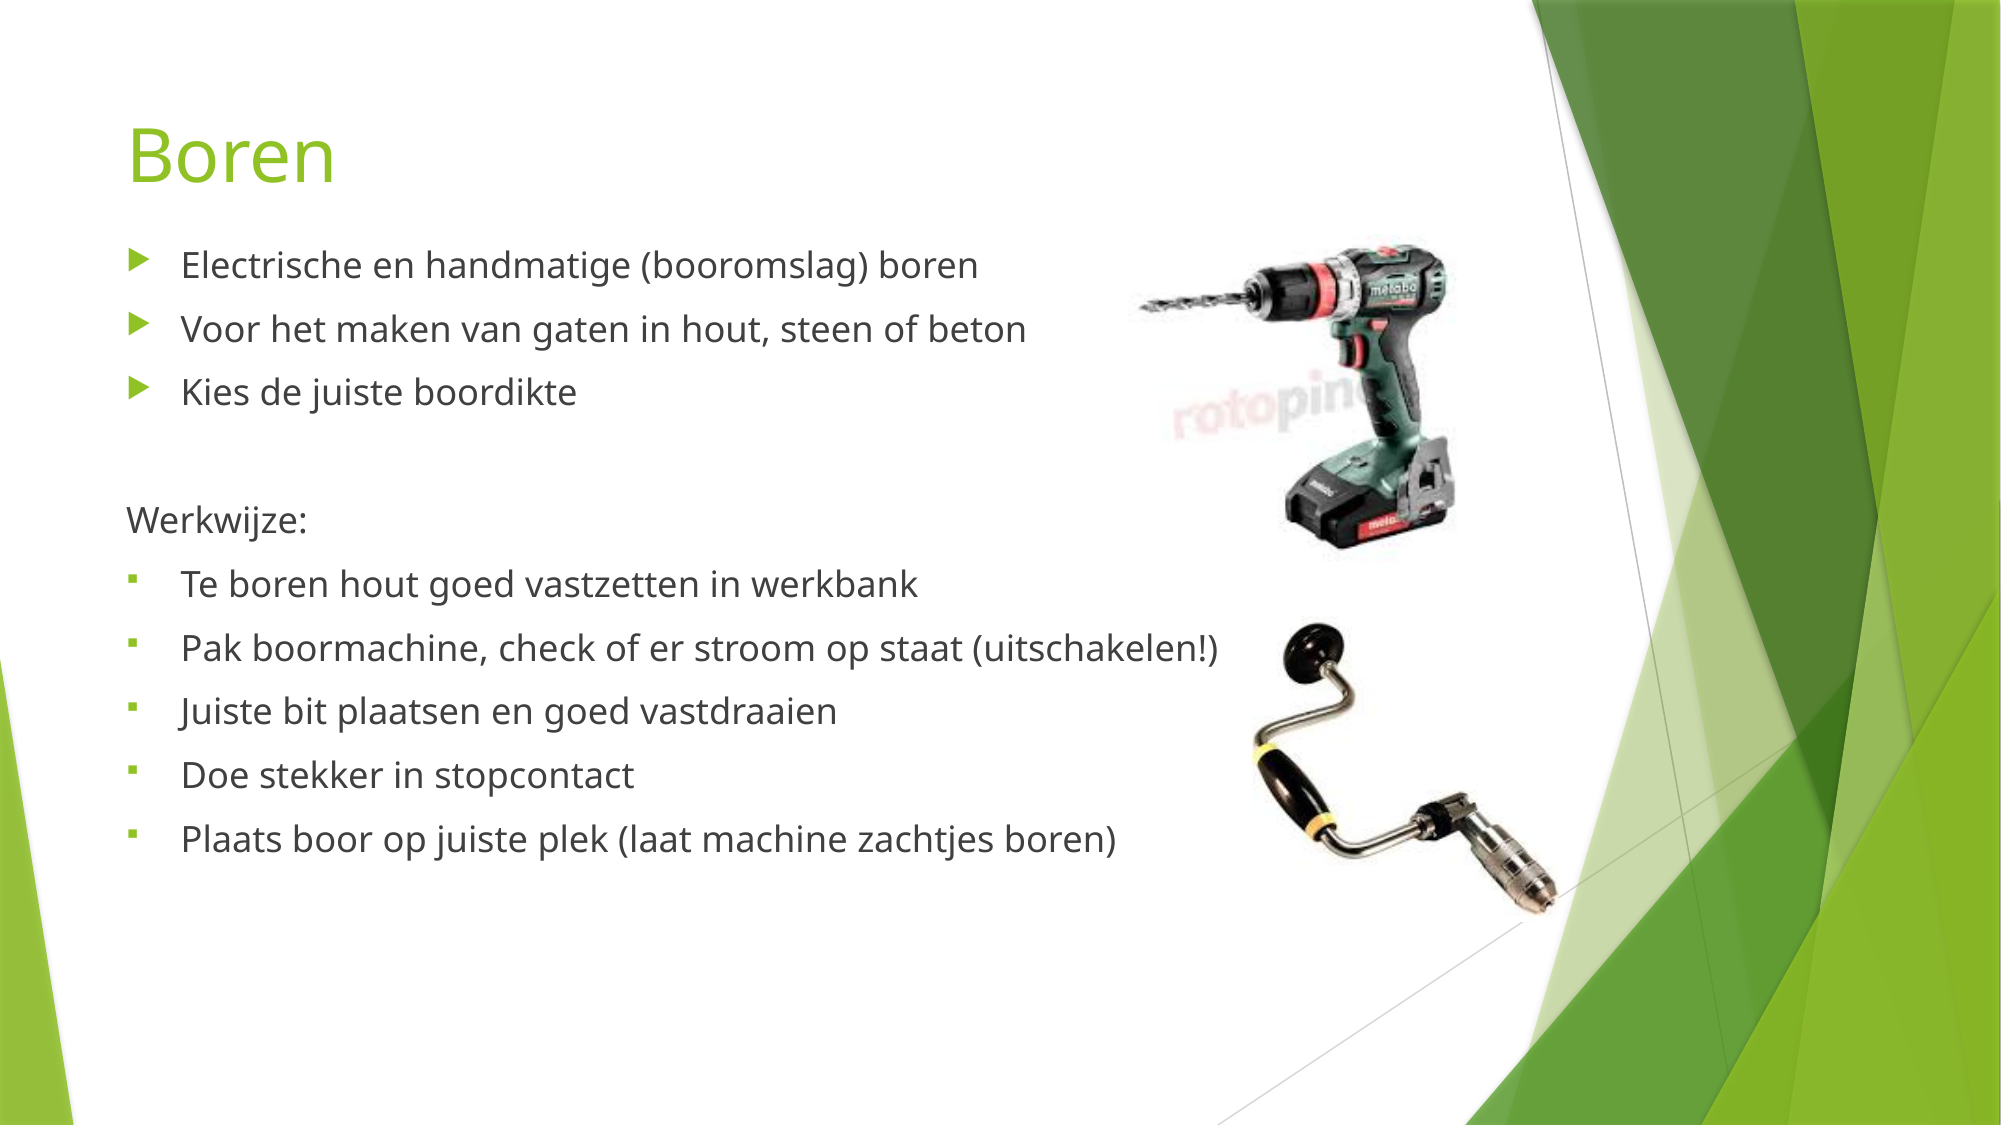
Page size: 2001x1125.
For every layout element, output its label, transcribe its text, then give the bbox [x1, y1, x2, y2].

title Boren [111, 99, 1522, 234]
list Electrische en handmatige (booromslag) boren Voor het maken van gaten in hout, steen of beton Kies de juiste boordikte Werkwijze: Te boren hout goed vastzetten in werkbank Pak boormachine, check of er stroom op staat (uitschakelen!) Juiste bit plaatsen en goed vastdraaien Doe stekker in stopcontact Plaats boor op juiste plek (laat machine zachtjes boren) [111, 234, 1522, 872]
picture [1251, 614, 1560, 922]
picture [1039, 233, 1552, 576]
